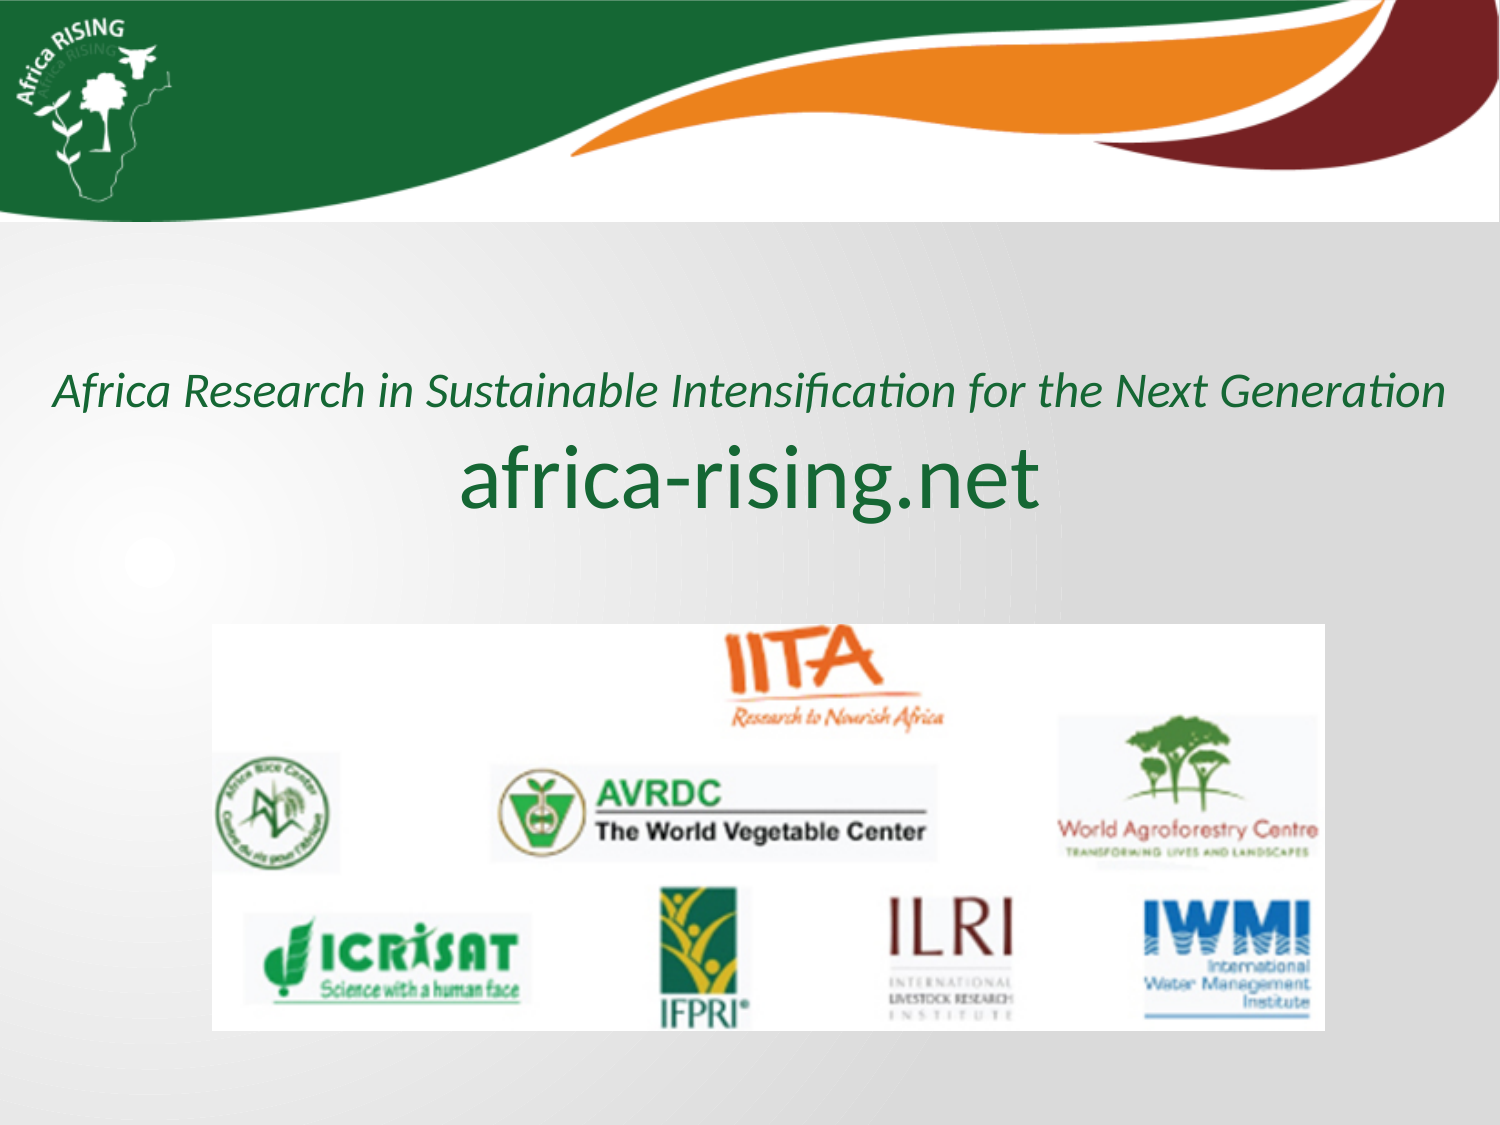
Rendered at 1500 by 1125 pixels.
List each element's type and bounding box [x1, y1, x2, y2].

picture [212, 624, 1325, 1031]
picture [0, 0, 1499, 222]
